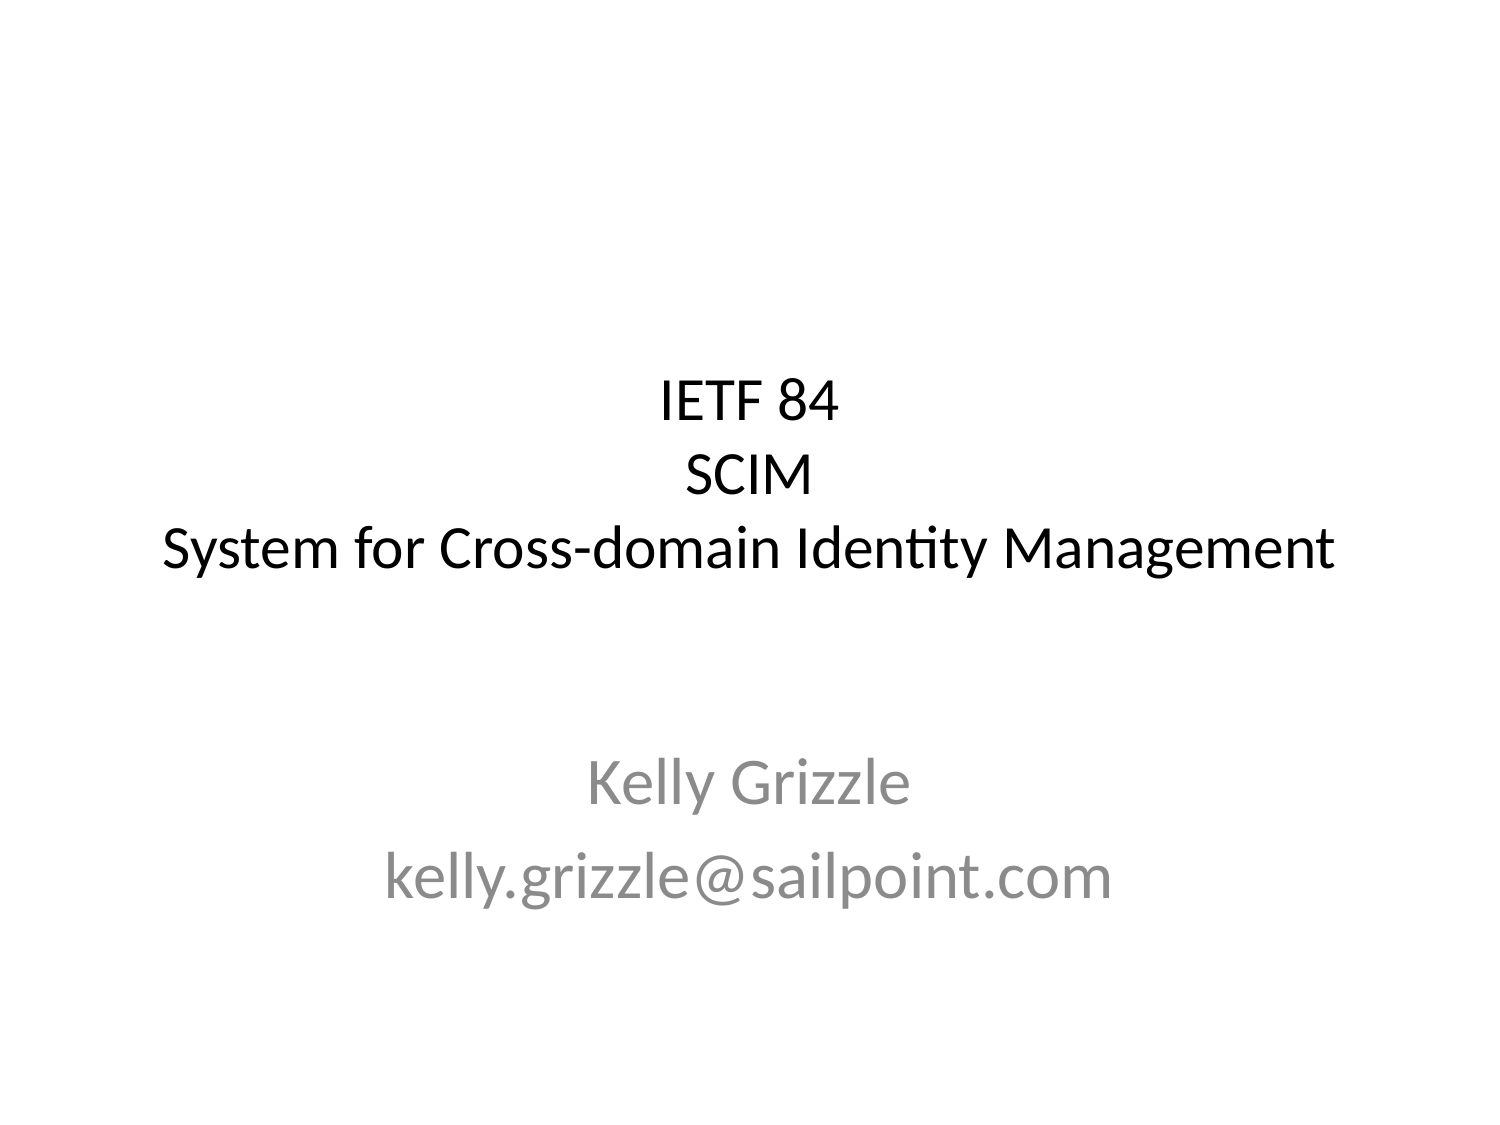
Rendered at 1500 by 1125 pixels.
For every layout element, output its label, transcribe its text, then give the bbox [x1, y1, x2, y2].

title IETF 84 SCIM System for Cross-domain Identity Management [112, 349, 1388, 591]
subtitle Kelly Grizzle kelly.grizzle@sailpoint.com [225, 637, 1275, 925]
